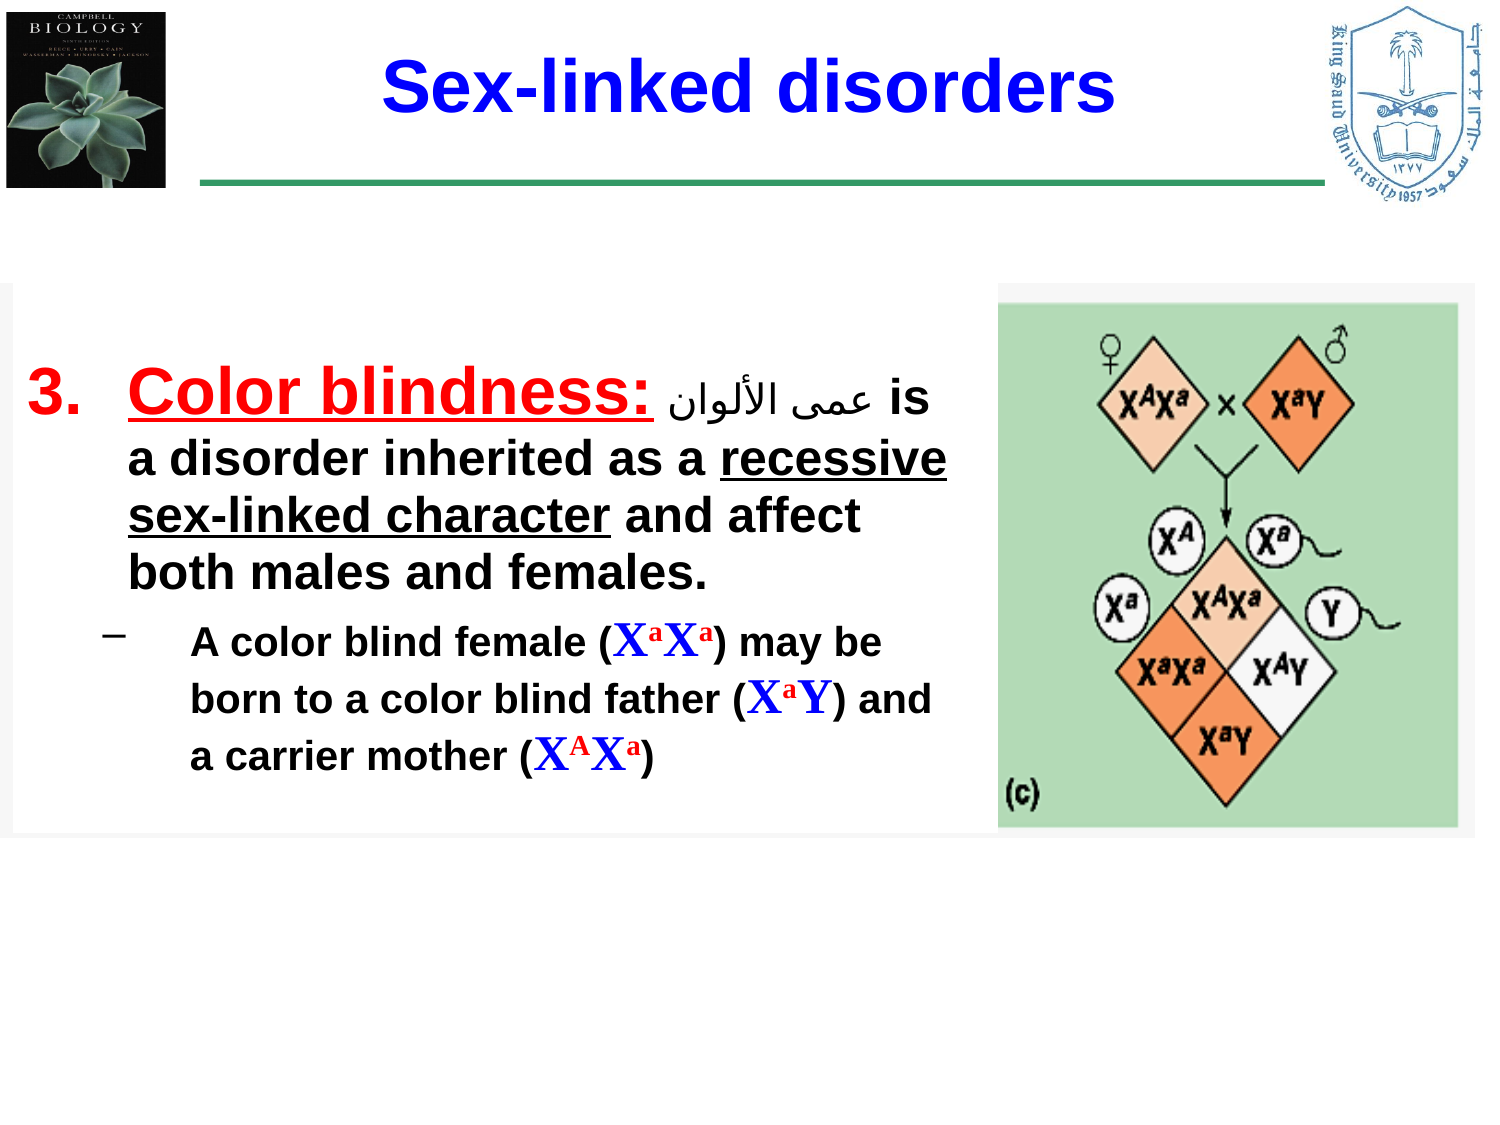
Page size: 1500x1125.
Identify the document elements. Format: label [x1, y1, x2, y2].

text_box [5, 0, 1488, 209]
text_box [0, 283, 1476, 838]
